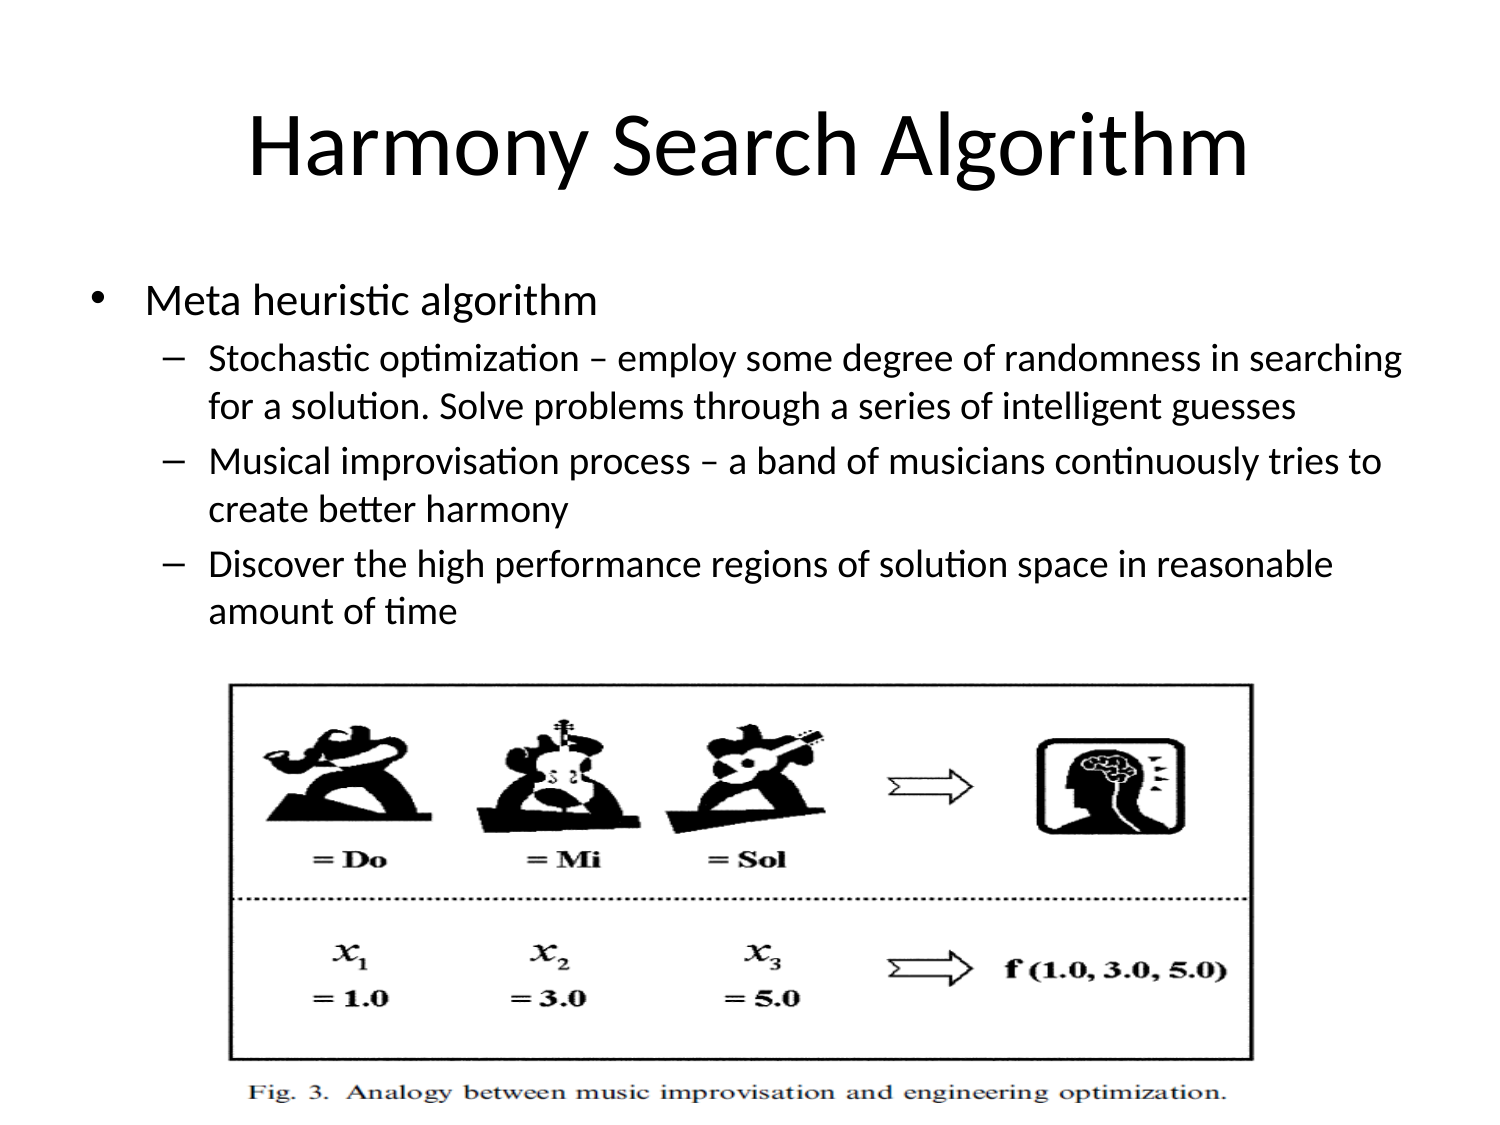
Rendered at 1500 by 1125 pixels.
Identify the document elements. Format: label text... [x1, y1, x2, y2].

list Meta heuristic algorithm Stochastic optimization – employ some degree of randomness in searching for a solution. Solve problems through a series of intelligent guesses Musical improvisation process – a band of musicians continuously tries to create better harmony Discover the high performance regions of solution space in reasonable amount of time [75, 262, 1425, 650]
title Harmony Search Algorithm [75, 45, 1425, 233]
picture [194, 674, 1306, 1110]
